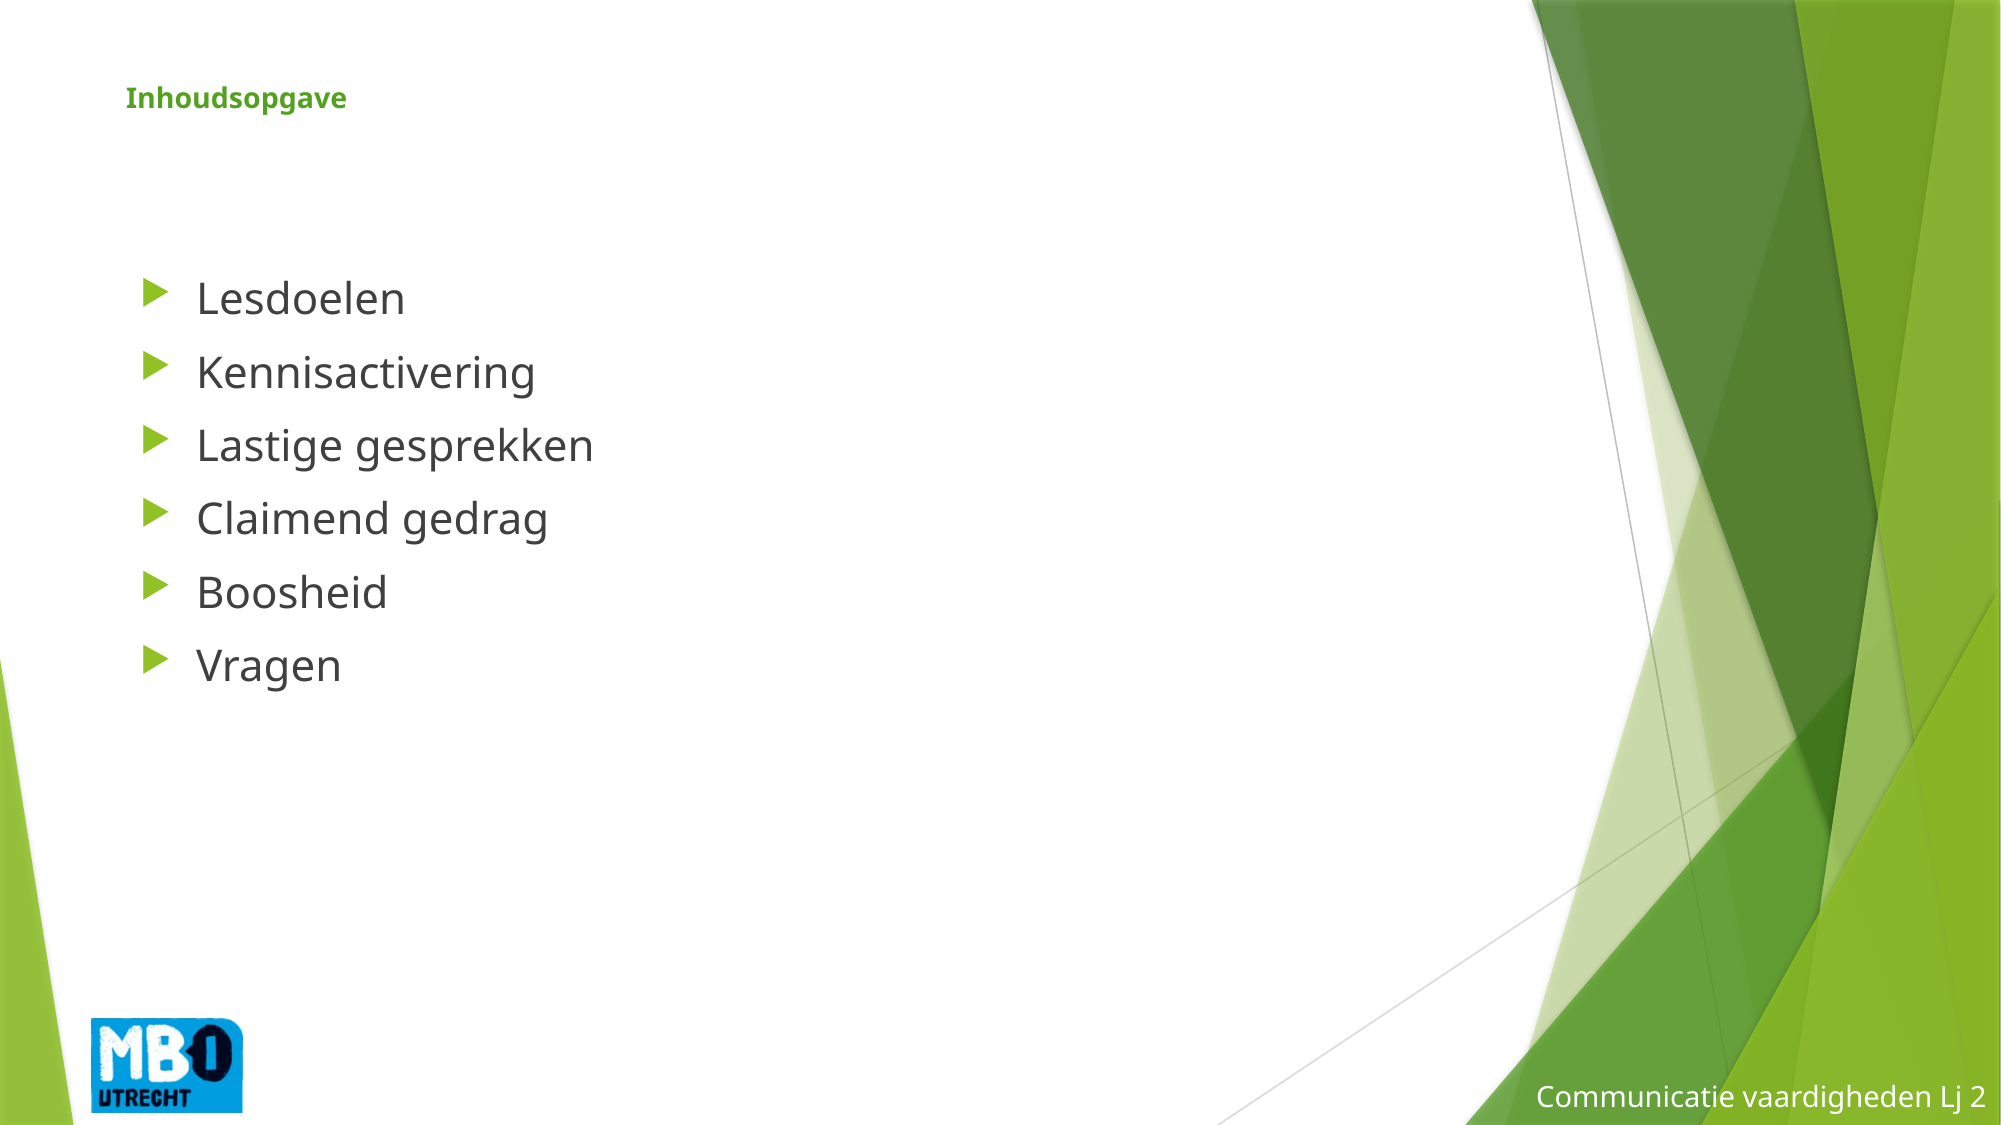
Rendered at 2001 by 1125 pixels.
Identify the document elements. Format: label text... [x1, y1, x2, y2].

list Lesdoelen Kennisactivering Lastige gesprekken Claimend gedrag Boosheid Vragen [124, 263, 1570, 1008]
text_box Communicatie vaardigheden Lj 2 [1521, 1071, 2000, 1122]
picture [85, 1007, 246, 1125]
title Inhoudsopgave [111, 72, 1522, 224]
